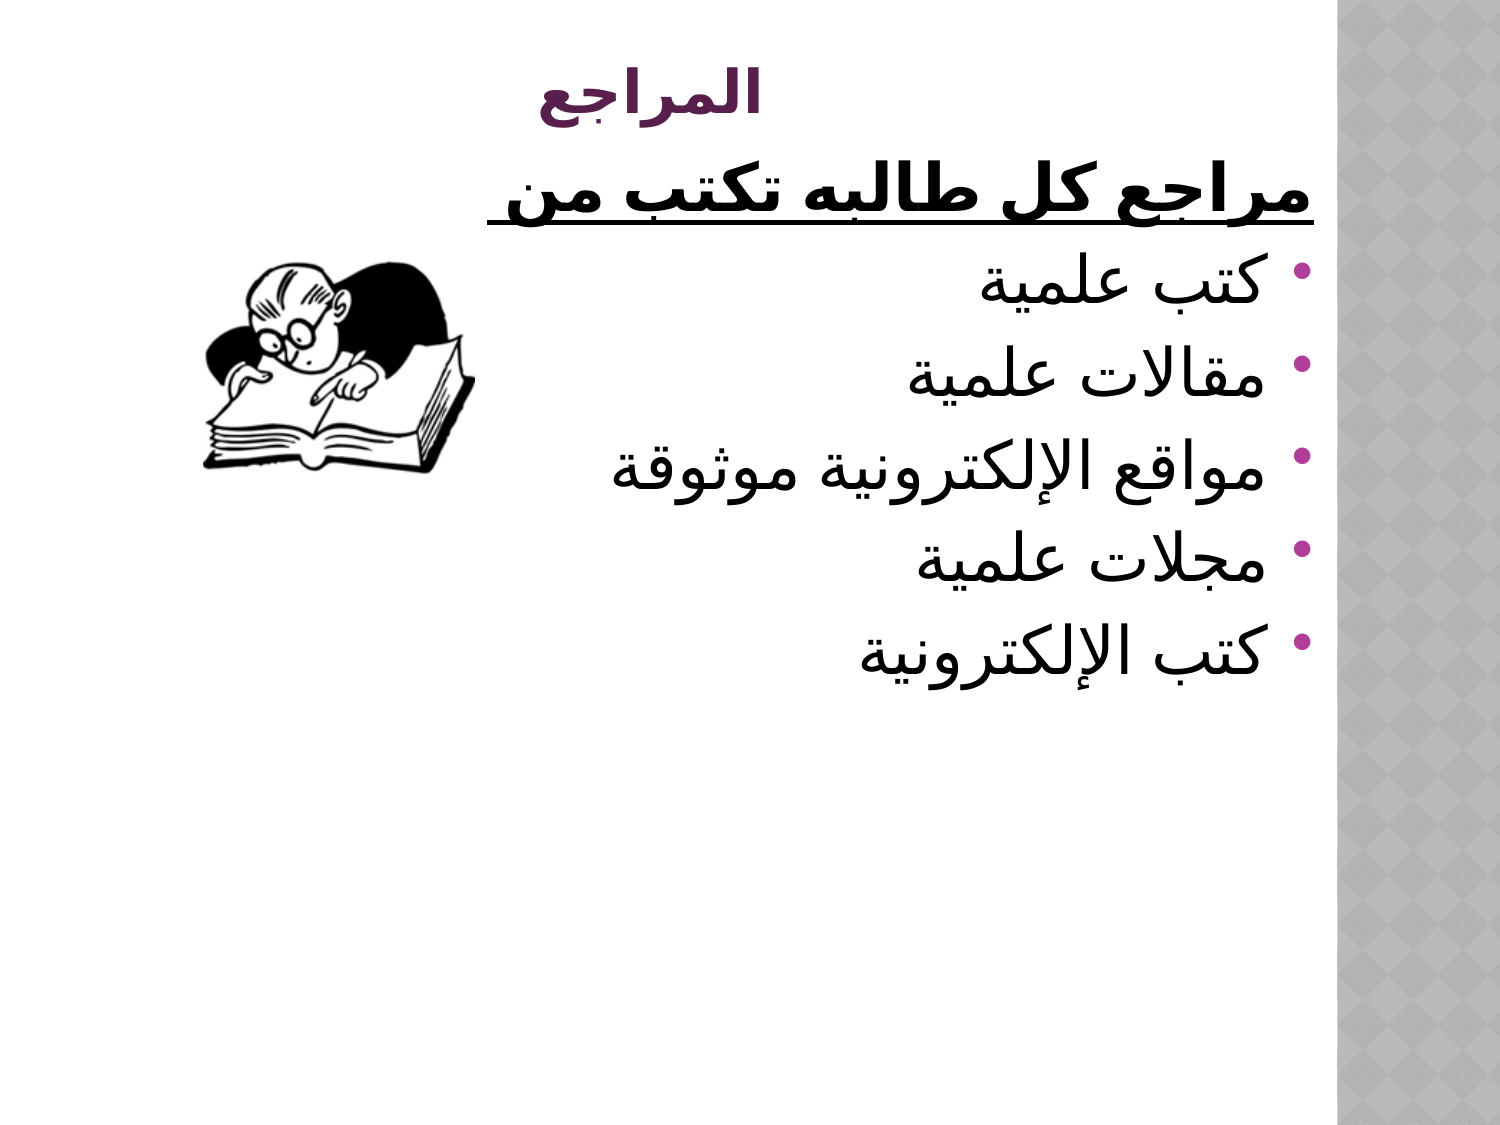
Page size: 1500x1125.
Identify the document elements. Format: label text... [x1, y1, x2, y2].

picture [202, 231, 476, 504]
title المراجع [75, 52, 1211, 126]
list مراجع كل طالبه تكتب من كتب علمية مقالات علمية مواقع الإلكترونية موثوقة مجلات علمية كتب الإلكترونية [41, 137, 1329, 1106]
